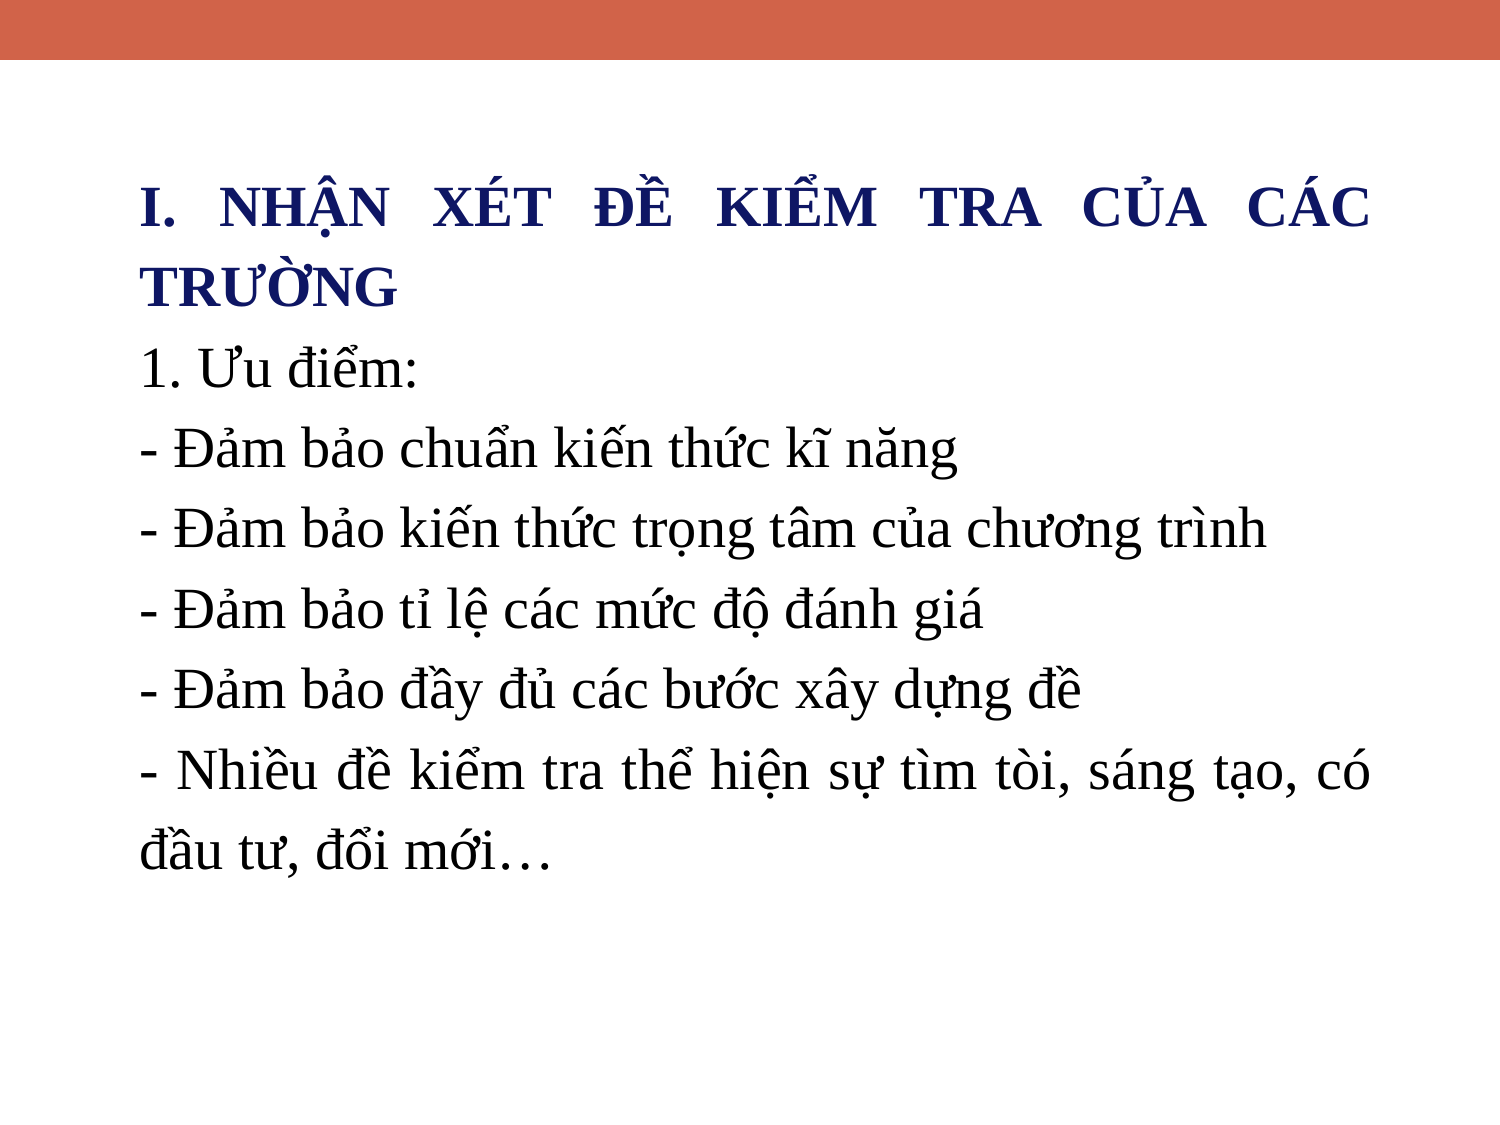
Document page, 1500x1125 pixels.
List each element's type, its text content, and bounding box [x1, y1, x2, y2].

text_box I. NHẬN XÉT ĐỀ KIỂM TRA CỦA CÁC TRƯỜNG 1. Ưu điểm: - Đảm bảo chuẩn kiến thức kĩ năng - Đảm bảo kiến thức trọng tâm của chương trình - Đảm bảo tỉ lệ các mức độ đánh giá - Đảm bảo đầy đủ các bước xây dựng đề - Nhiều đề kiểm tra thể hiện sự tìm tòi, sáng tạo, có đầu tư, đổi mới… [124, 149, 1388, 889]
